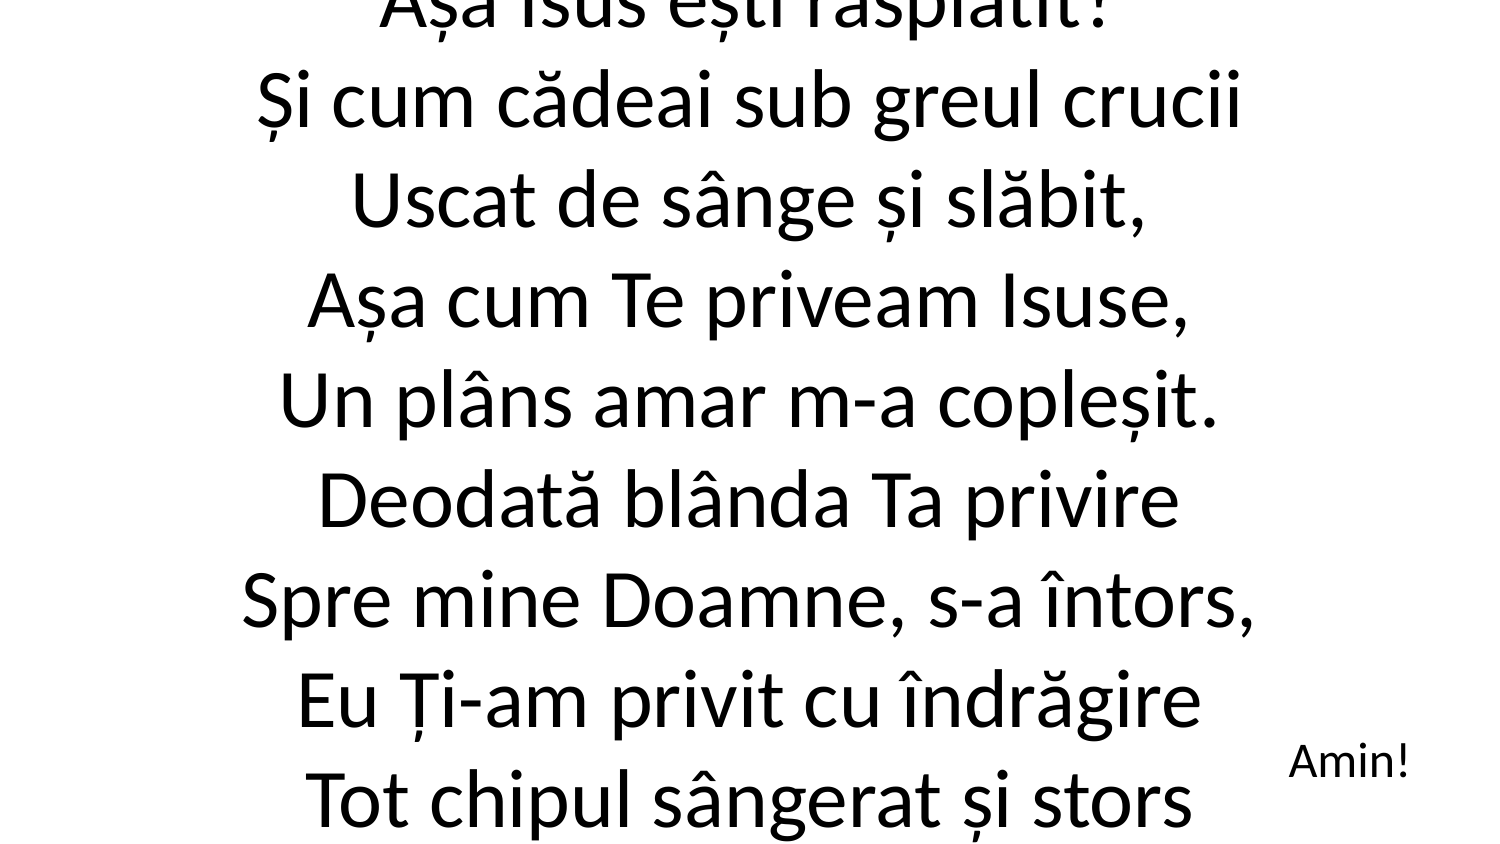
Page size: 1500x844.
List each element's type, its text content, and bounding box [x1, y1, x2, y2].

text_box 2. De ce Ți-e-nsâgerată fața, Iubire de nemărginit? Așa Ți se sfârșește viața? Așa Isus ești răsplătit? Și cum cădeai sub greul crucii Uscat de sânge și slăbit, Așa cum Te priveam Isuse, Un plâns amar m-a copleșit. Deodată blânda Ta privire Spre mine Doamne, s-a întors, Eu Ți-am privit cu îndrăgire Tot chipul sângerat și stors Și-am înțeles atunci anume Ce niciodată n-oi uita /: Că nu era alt drum în lume Spre viață, decât moartea Ta. :/ [208, 0, 1292, 844]
text_box Amin! [1273, 674, 1427, 795]
